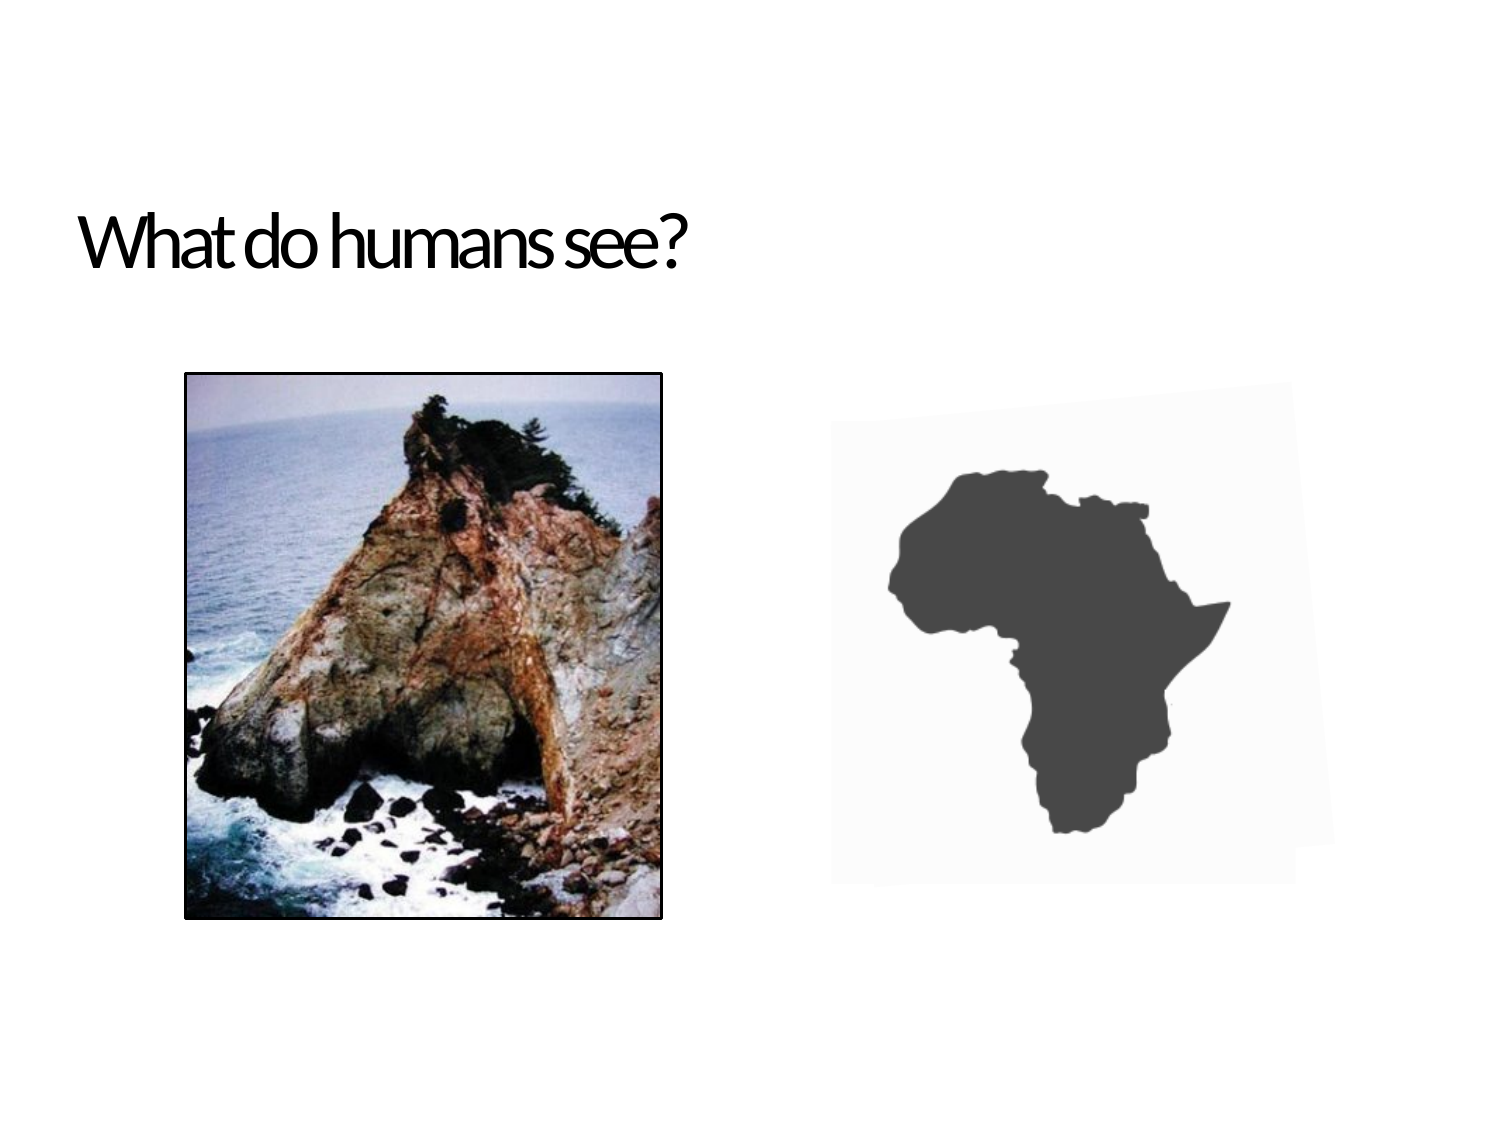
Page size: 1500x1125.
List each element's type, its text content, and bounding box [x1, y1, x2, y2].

picture [831, 402, 1316, 884]
title What do humans see? [62, 191, 1438, 294]
picture [186, 374, 660, 917]
